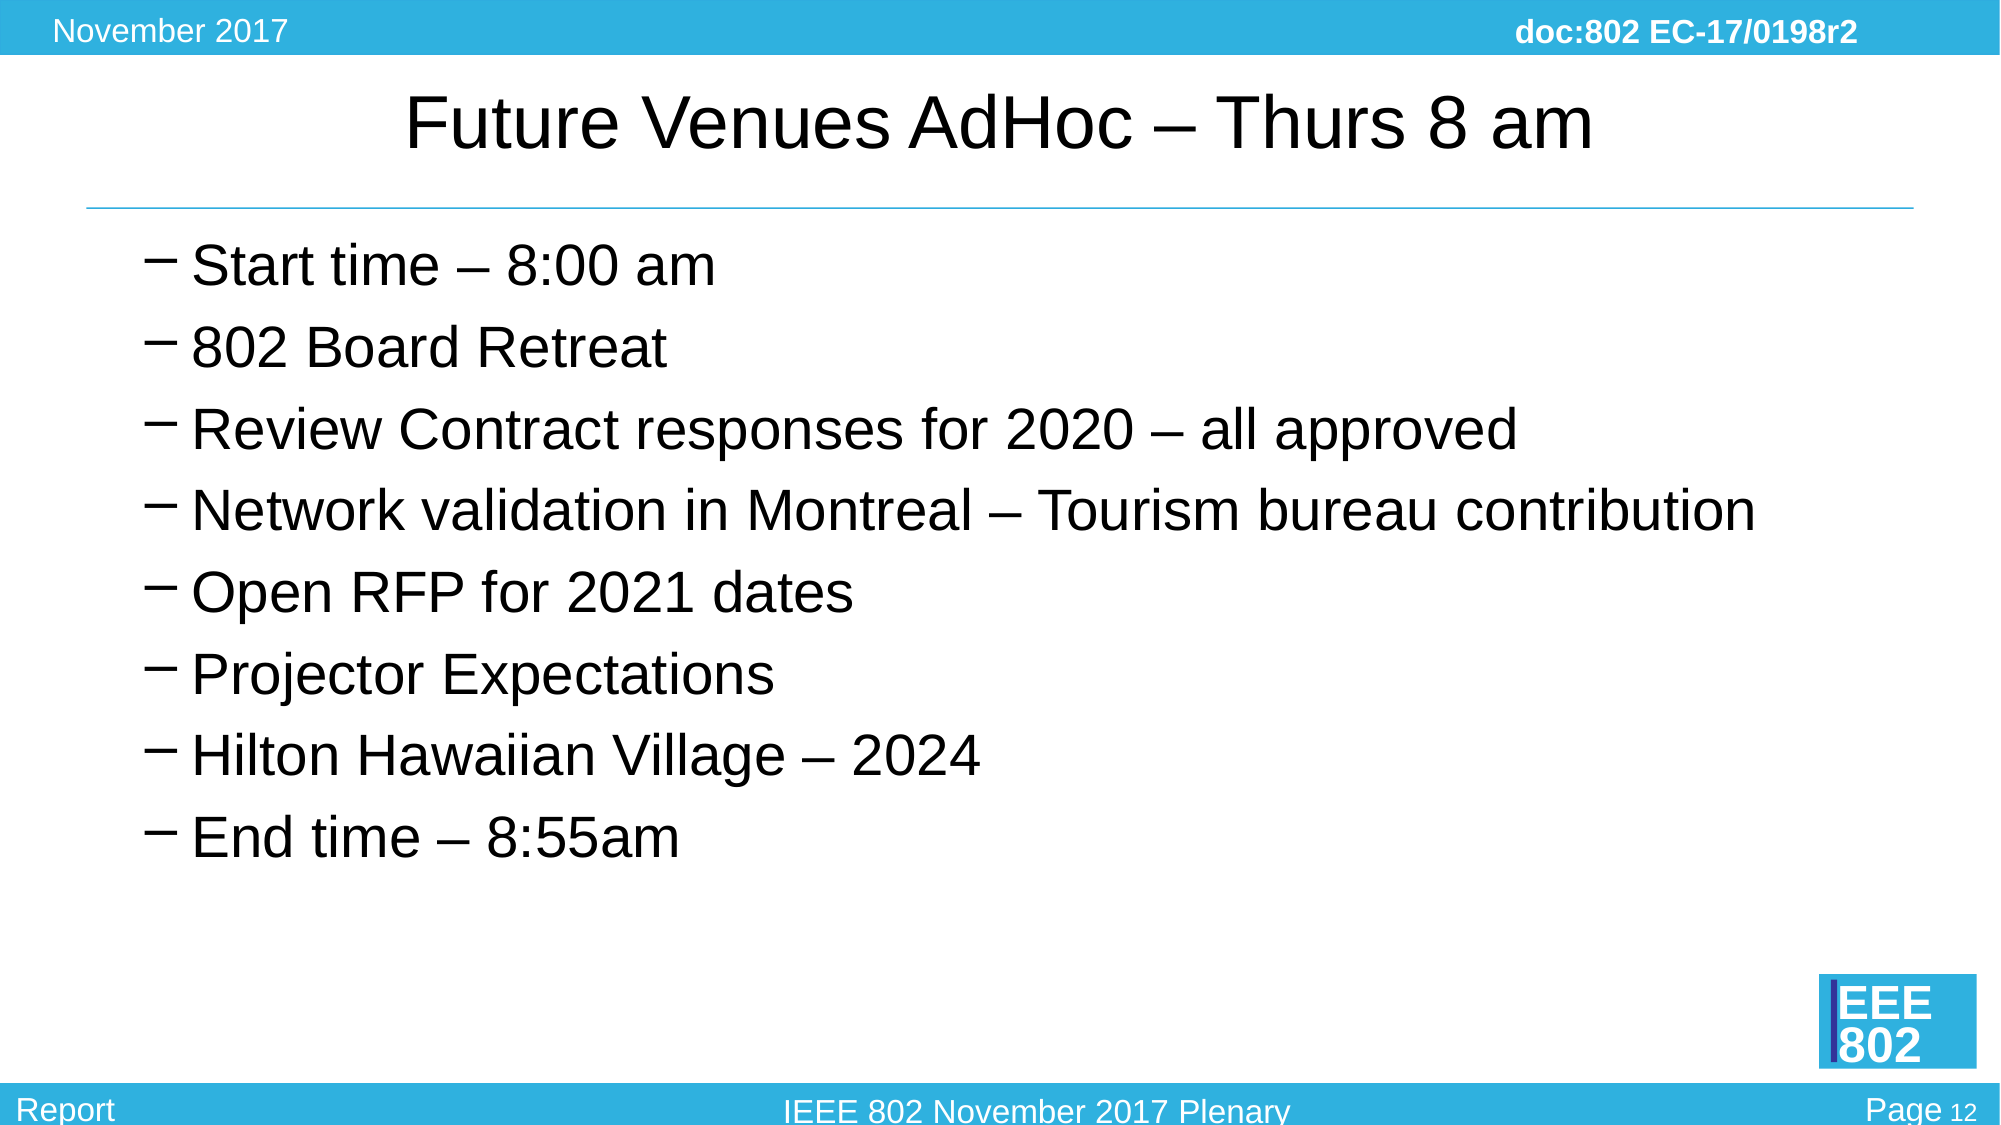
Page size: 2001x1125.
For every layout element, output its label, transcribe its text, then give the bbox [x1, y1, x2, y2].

title Future Venues AdHoc – Thurs 8 am [99, 50, 1900, 188]
list Start time – 8:00 am 802 Board Retreat Review Contract responses for 2020 – all approved Network validation in Montreal – Tourism bureau contribution Open RFP for 2021 dates Projector Expectations Hilton Hawaiian Village – 2024 End time – 8:55am [54, 220, 1855, 963]
